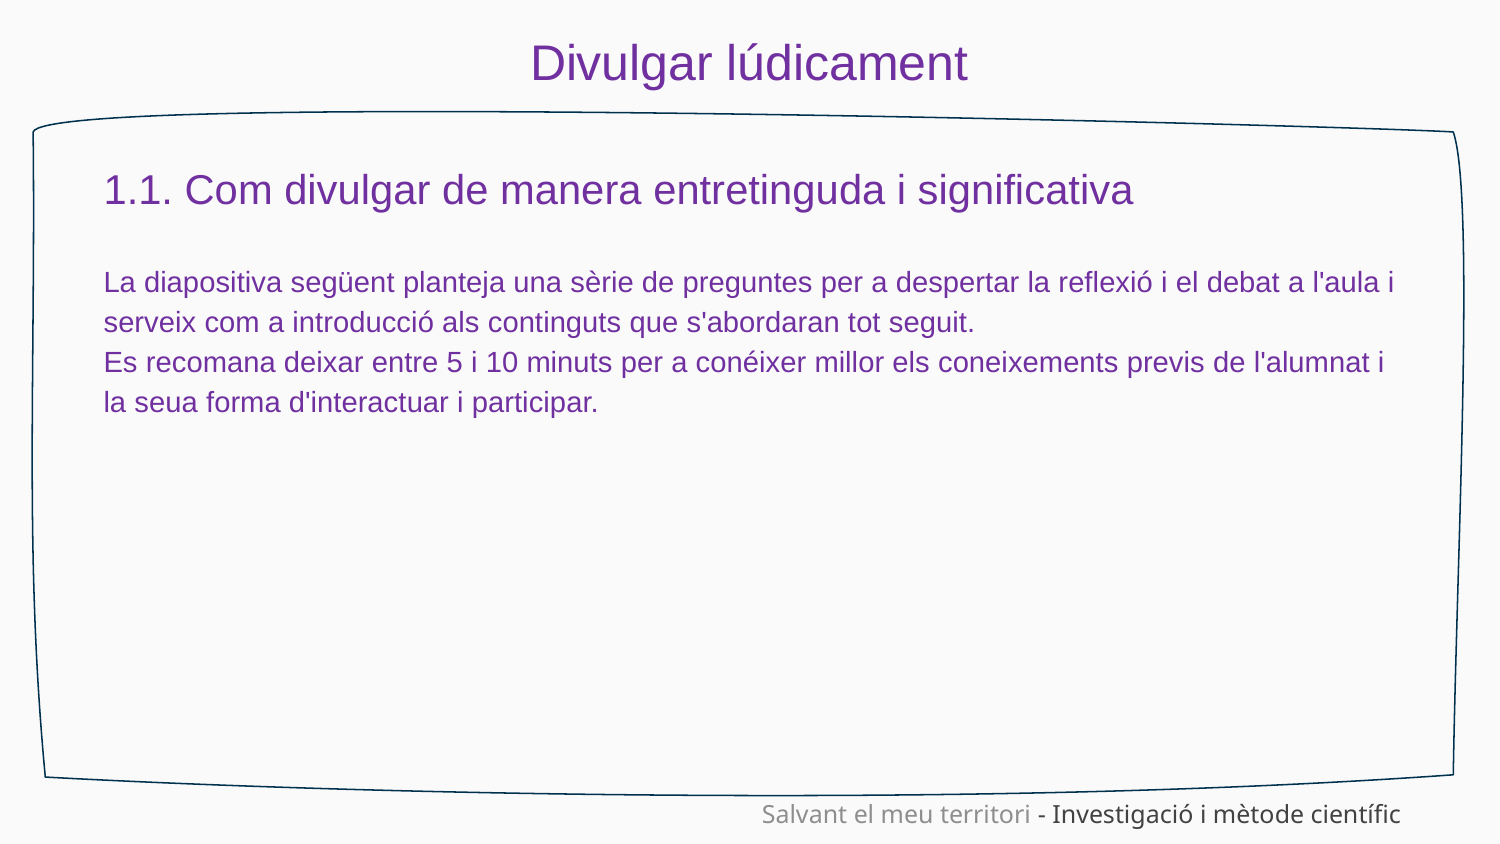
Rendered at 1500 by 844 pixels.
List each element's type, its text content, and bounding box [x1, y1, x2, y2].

text_box 1.1. Com divulgar de manera entretinguda i significativa [88, 147, 1417, 234]
list La diapositiva següent planteja una sèrie de preguntes per a despertar la reflexió i el debat a l'aula i serveix com a introducció als continguts que s'abordaran tot seguit. Es recomana deixar entre 5 i 10 minuts per a conéixer millor els coneixements previs de l'alumnat i la seua forma d'interactuar i participar. [88, 242, 1417, 747]
title Divulgar lúdicament [0, 20, 1499, 106]
text_box [32, 111, 1464, 790]
text_box Salvant el meu territori - Investigació i mètode científic [88, 790, 1417, 844]
